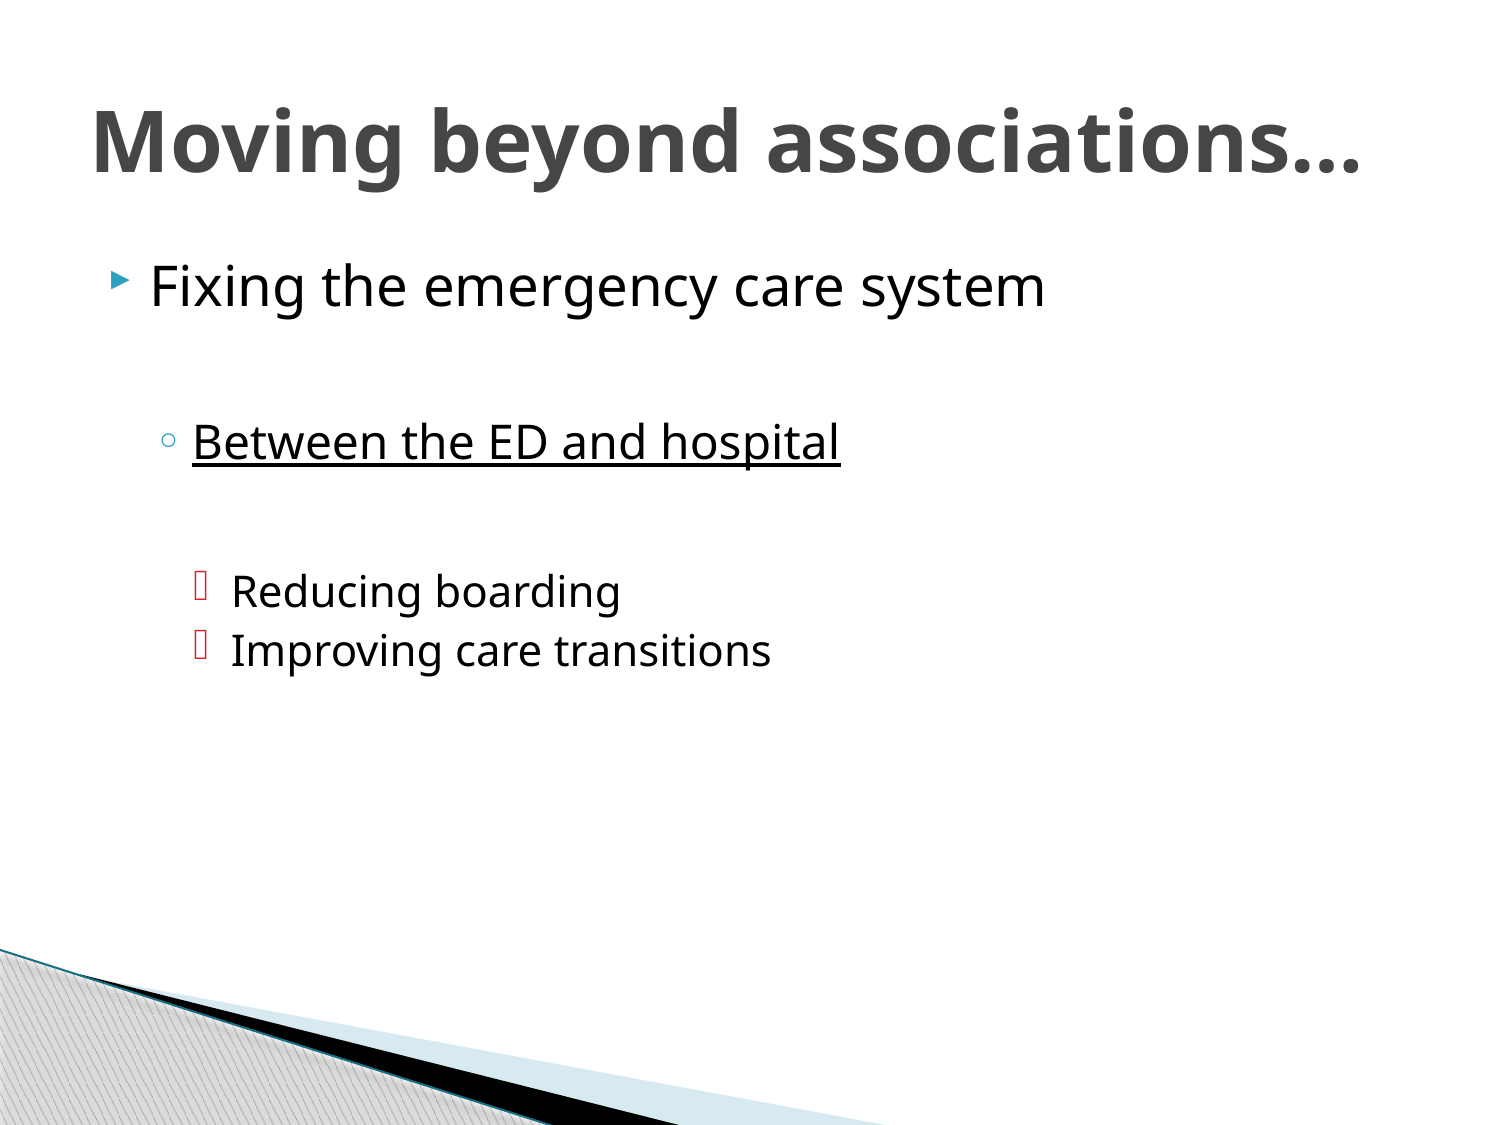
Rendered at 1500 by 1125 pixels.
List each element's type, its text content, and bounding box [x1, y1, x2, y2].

title Moving beyond associations… [75, 45, 1425, 233]
list Fixing the emergency care system Between the ED and hospital Reducing boarding Improving care transitions [74, 242, 1426, 986]
